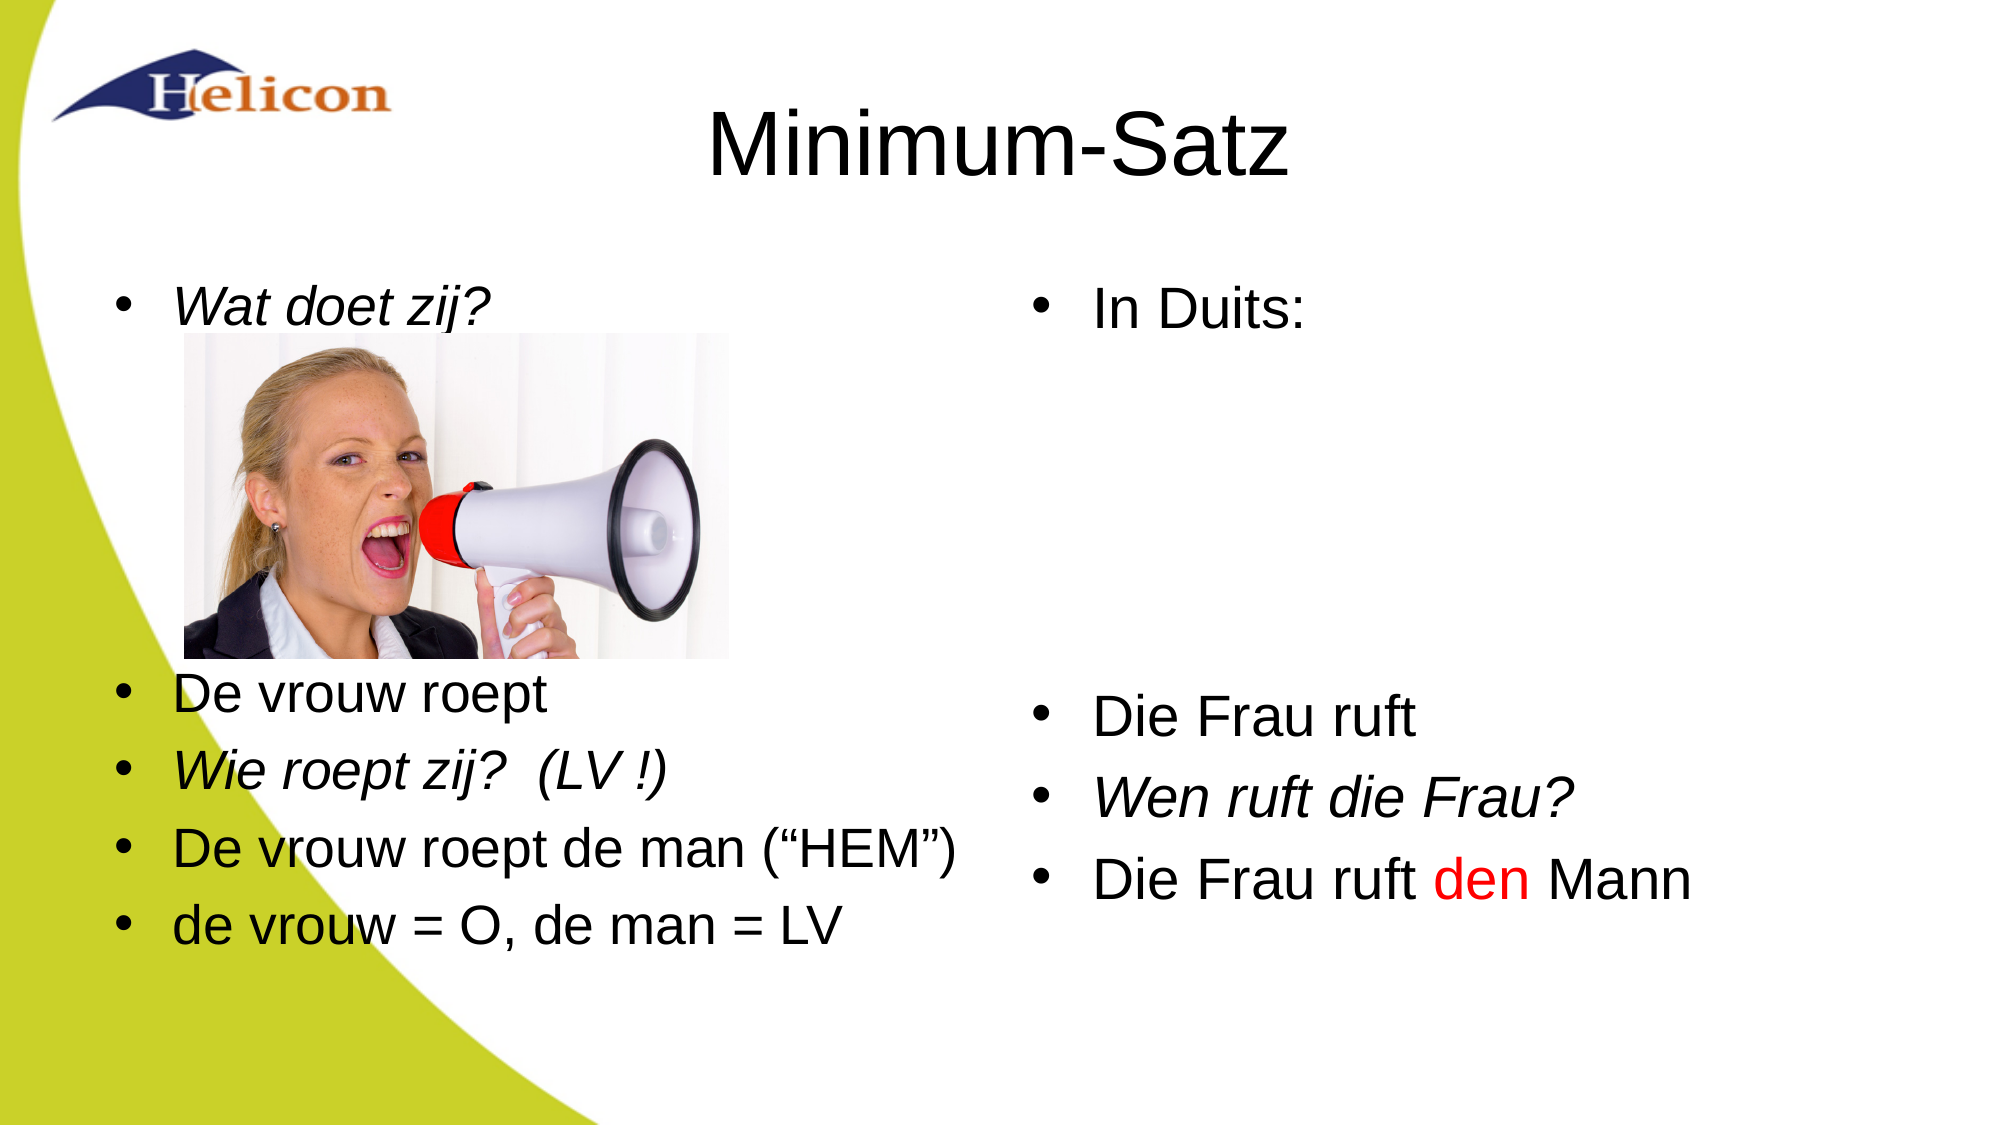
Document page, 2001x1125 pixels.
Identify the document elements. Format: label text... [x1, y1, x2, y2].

list Wat doet zij? De vrouw roept Wie roept zij? (LV !) De vrouw roept de man (“HEM”) de vrouw = O, de man = LV [99, 262, 984, 1005]
title Minimum-Satz [99, 45, 1900, 233]
list In Duits: Die Frau ruft Wen ruft die Frau? Die Frau ruft den Mann [1016, 262, 1900, 1005]
picture [0, 0, 2000, 1125]
